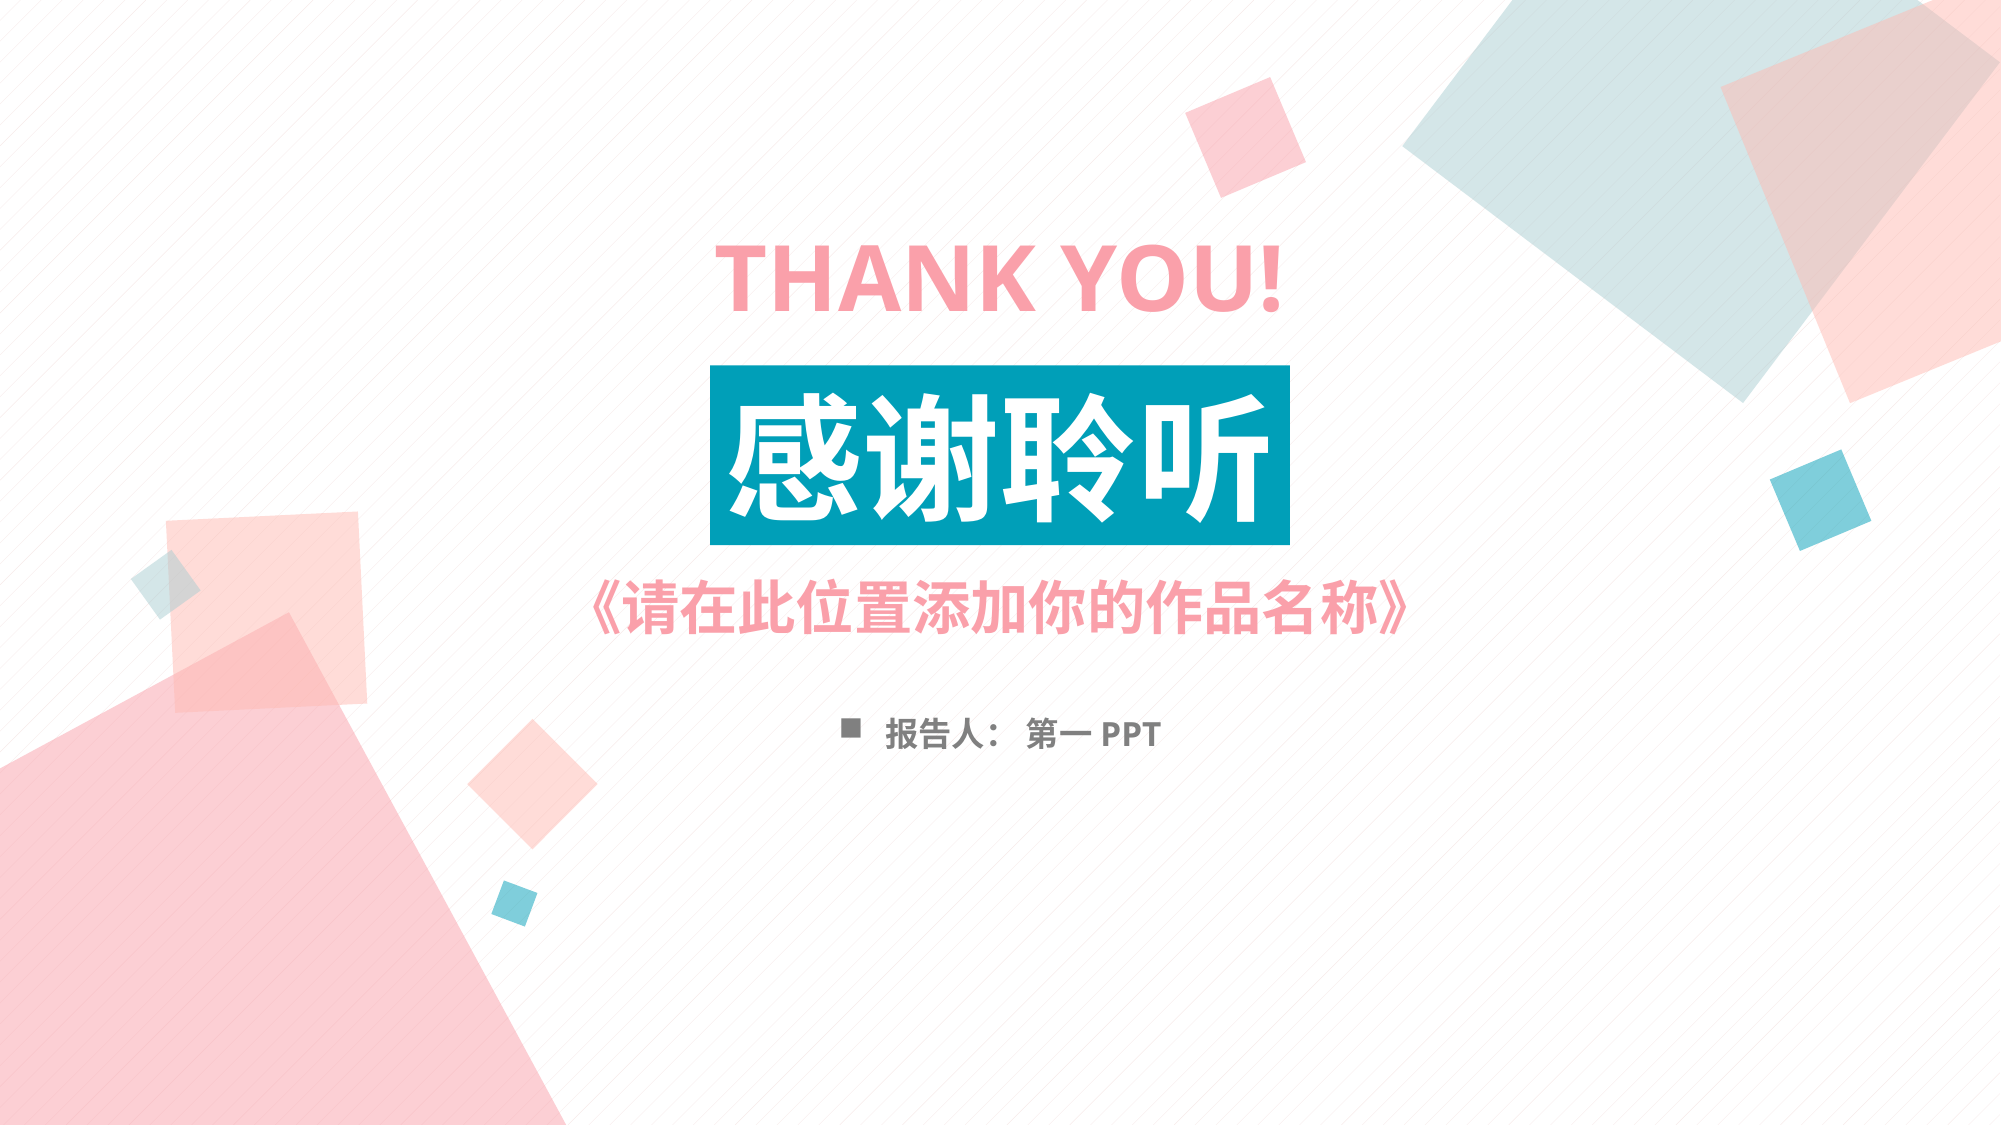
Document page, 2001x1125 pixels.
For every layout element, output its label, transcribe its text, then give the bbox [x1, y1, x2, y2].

text_box 《请在此位置添加你的作品名称》 [548, 563, 1452, 649]
text_box THANK YOU! [700, 212, 1300, 338]
text_box 报告人： 第一PPT [729, 685, 1271, 760]
text_box 感谢聆听 [710, 365, 1290, 546]
